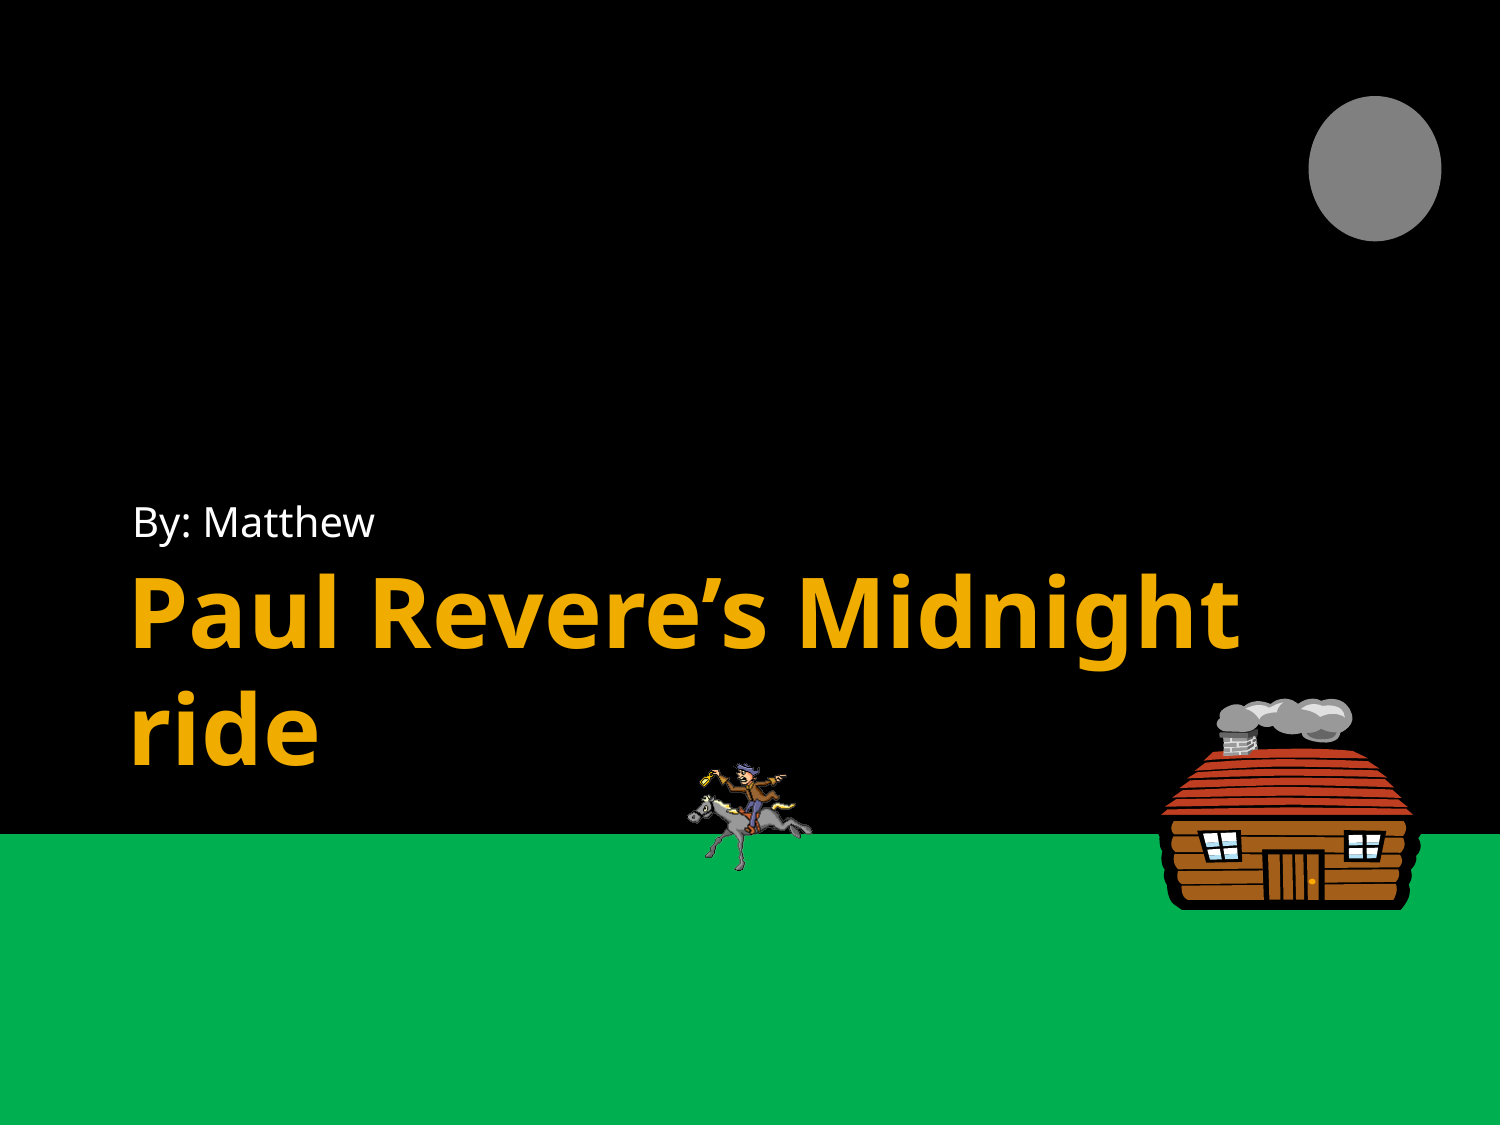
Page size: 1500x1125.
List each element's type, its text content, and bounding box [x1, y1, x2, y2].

picture [687, 762, 813, 874]
subtitle By: Matthew [112, 299, 1438, 546]
text_box [0, 834, 1500, 1125]
text_box [1308, 95, 1442, 242]
picture [1149, 687, 1425, 910]
title Paul Revere’s Midnight ride [112, 550, 1438, 825]
